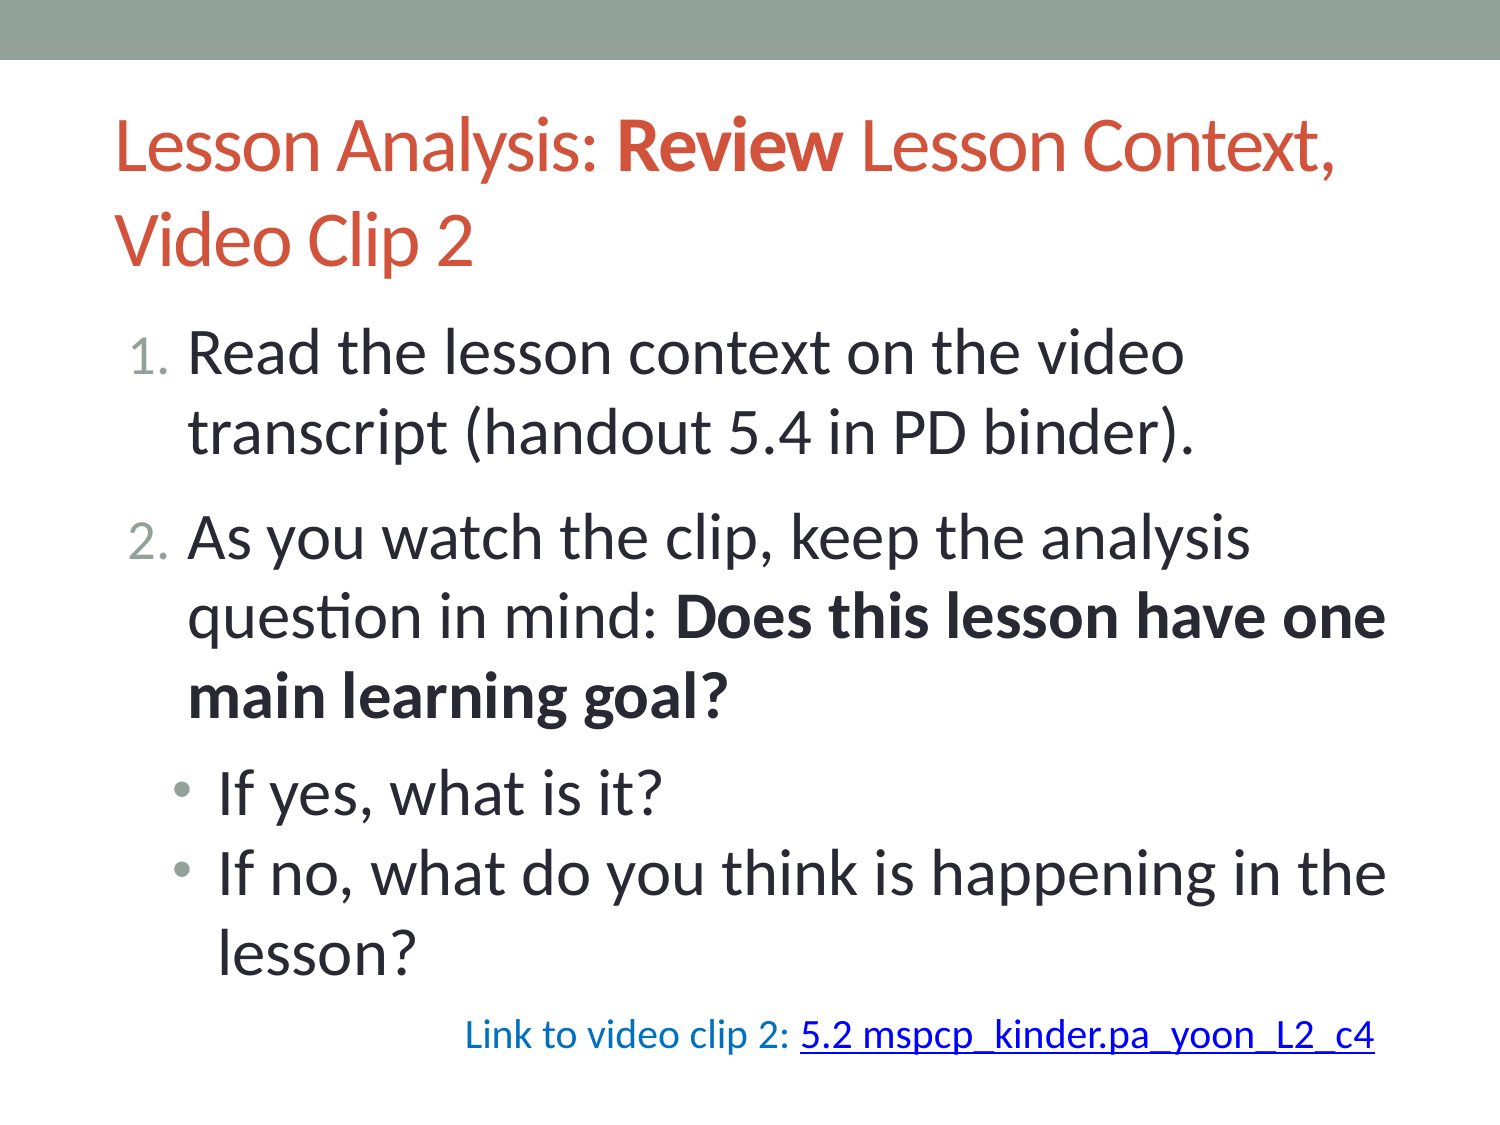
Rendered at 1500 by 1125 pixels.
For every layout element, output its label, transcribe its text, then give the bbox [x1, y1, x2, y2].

text_box Link to video clip 2: 5.2 mspcp_kinder.pa_yoon_L2_c4 [449, 999, 1432, 1065]
title Lesson Analysis: Review Lesson Context, Video Clip 2 [99, 112, 1430, 263]
text_box Read the lesson context on the video transcript (handout 5.4 in PD binder). As you watch the clip, keep the analysis question in mind: Does this lesson have one main learning goal? If yes, what is it? If no, what do you think is happening in the lesson? [112, 299, 1425, 1075]
